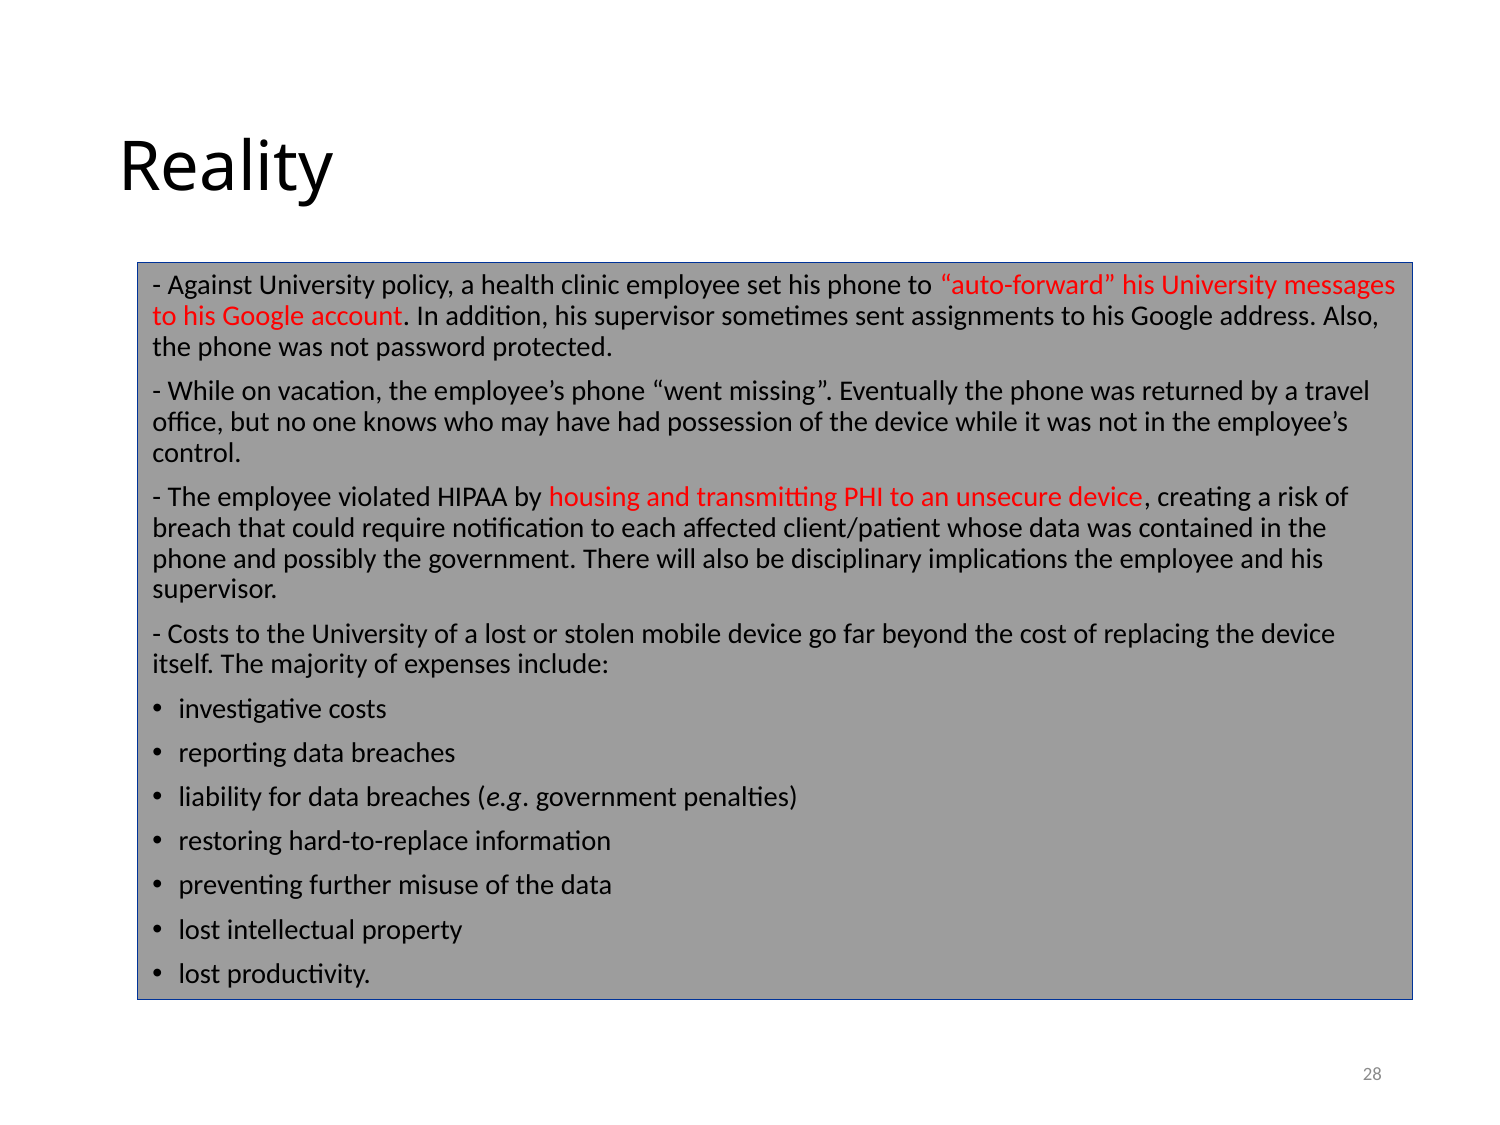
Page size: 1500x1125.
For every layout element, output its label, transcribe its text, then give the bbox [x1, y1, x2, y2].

list - Against University policy, a health clinic employee set his phone to “auto-forward” his University messages to his Google account. In addition, his supervisor sometimes sent assignments to his Google address. Also, the phone was not password protected. - While on vacation, the employee’s phone “went missing”. Eventually the phone was returned by a travel office, but no one knows who may have had possession of the device while it was not in the employee’s control. - The employee violated HIPAA by housing and transmitting PHI to an unsecure device, creating a risk of breach that could require notification to each affected client/patient whose data was contained in the phone and possibly the government. There will also be disciplinary implications the employee and his supervisor. - Costs to the University of a lost or stolen mobile device go far beyond the cost of replacing the device itself. The majority of expenses include: investigative costs reporting data breaches liability for data breaches (e.g. government penalties) restoring hard-to-replace information preventing further misuse of the data lost intellectual property lost productivity. [137, 262, 1413, 1000]
title Reality [103, 59, 1397, 278]
slide_number 28 [1059, 1042, 1397, 1103]
